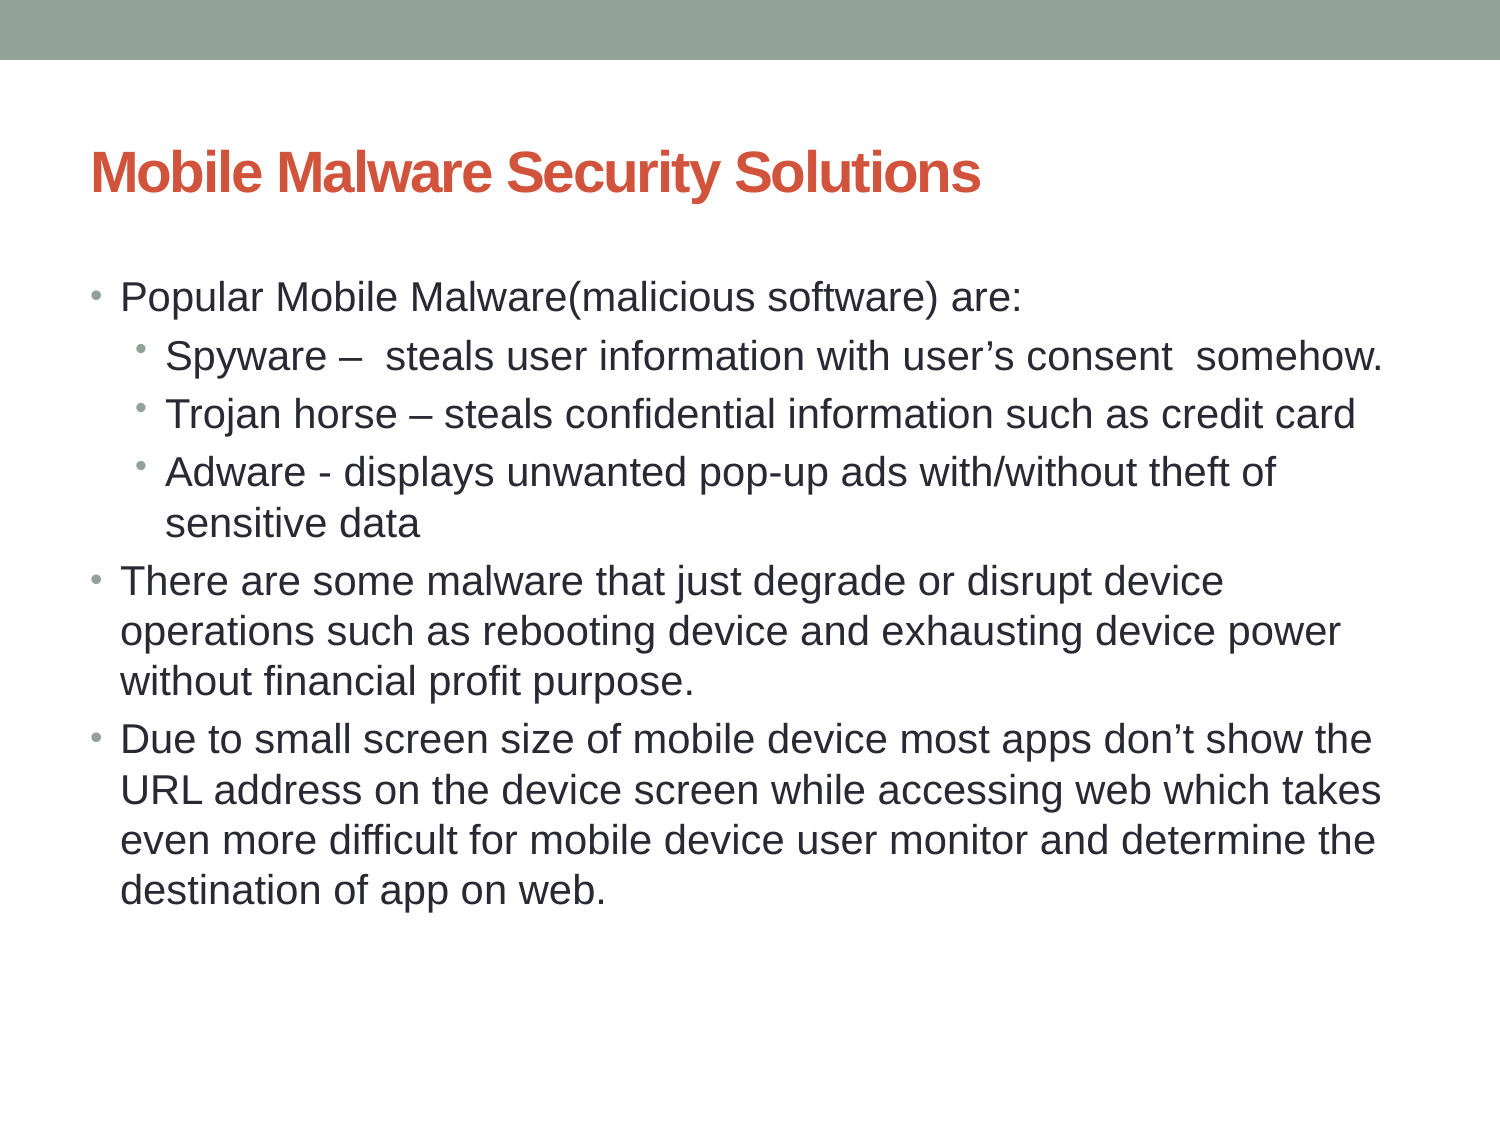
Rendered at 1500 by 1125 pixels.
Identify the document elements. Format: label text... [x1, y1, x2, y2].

title Mobile Malware Security Solutions [75, 87, 1425, 250]
list Popular Mobile Malware(malicious software) are: Spyware – steals user information with user’s consent somehow. Trojan horse – steals confidential information such as credit card Adware - displays unwanted pop-up ads with/without theft of sensitive data There are some malware that just degrade or disrupt device operations such as rebooting device and exhausting device power without financial profit purpose. Due to small screen size of mobile device most apps don’t show the URL address on the device screen while accessing web which takes even more difficult for mobile device user monitor and determine the destination of app on web. [75, 262, 1425, 1063]
